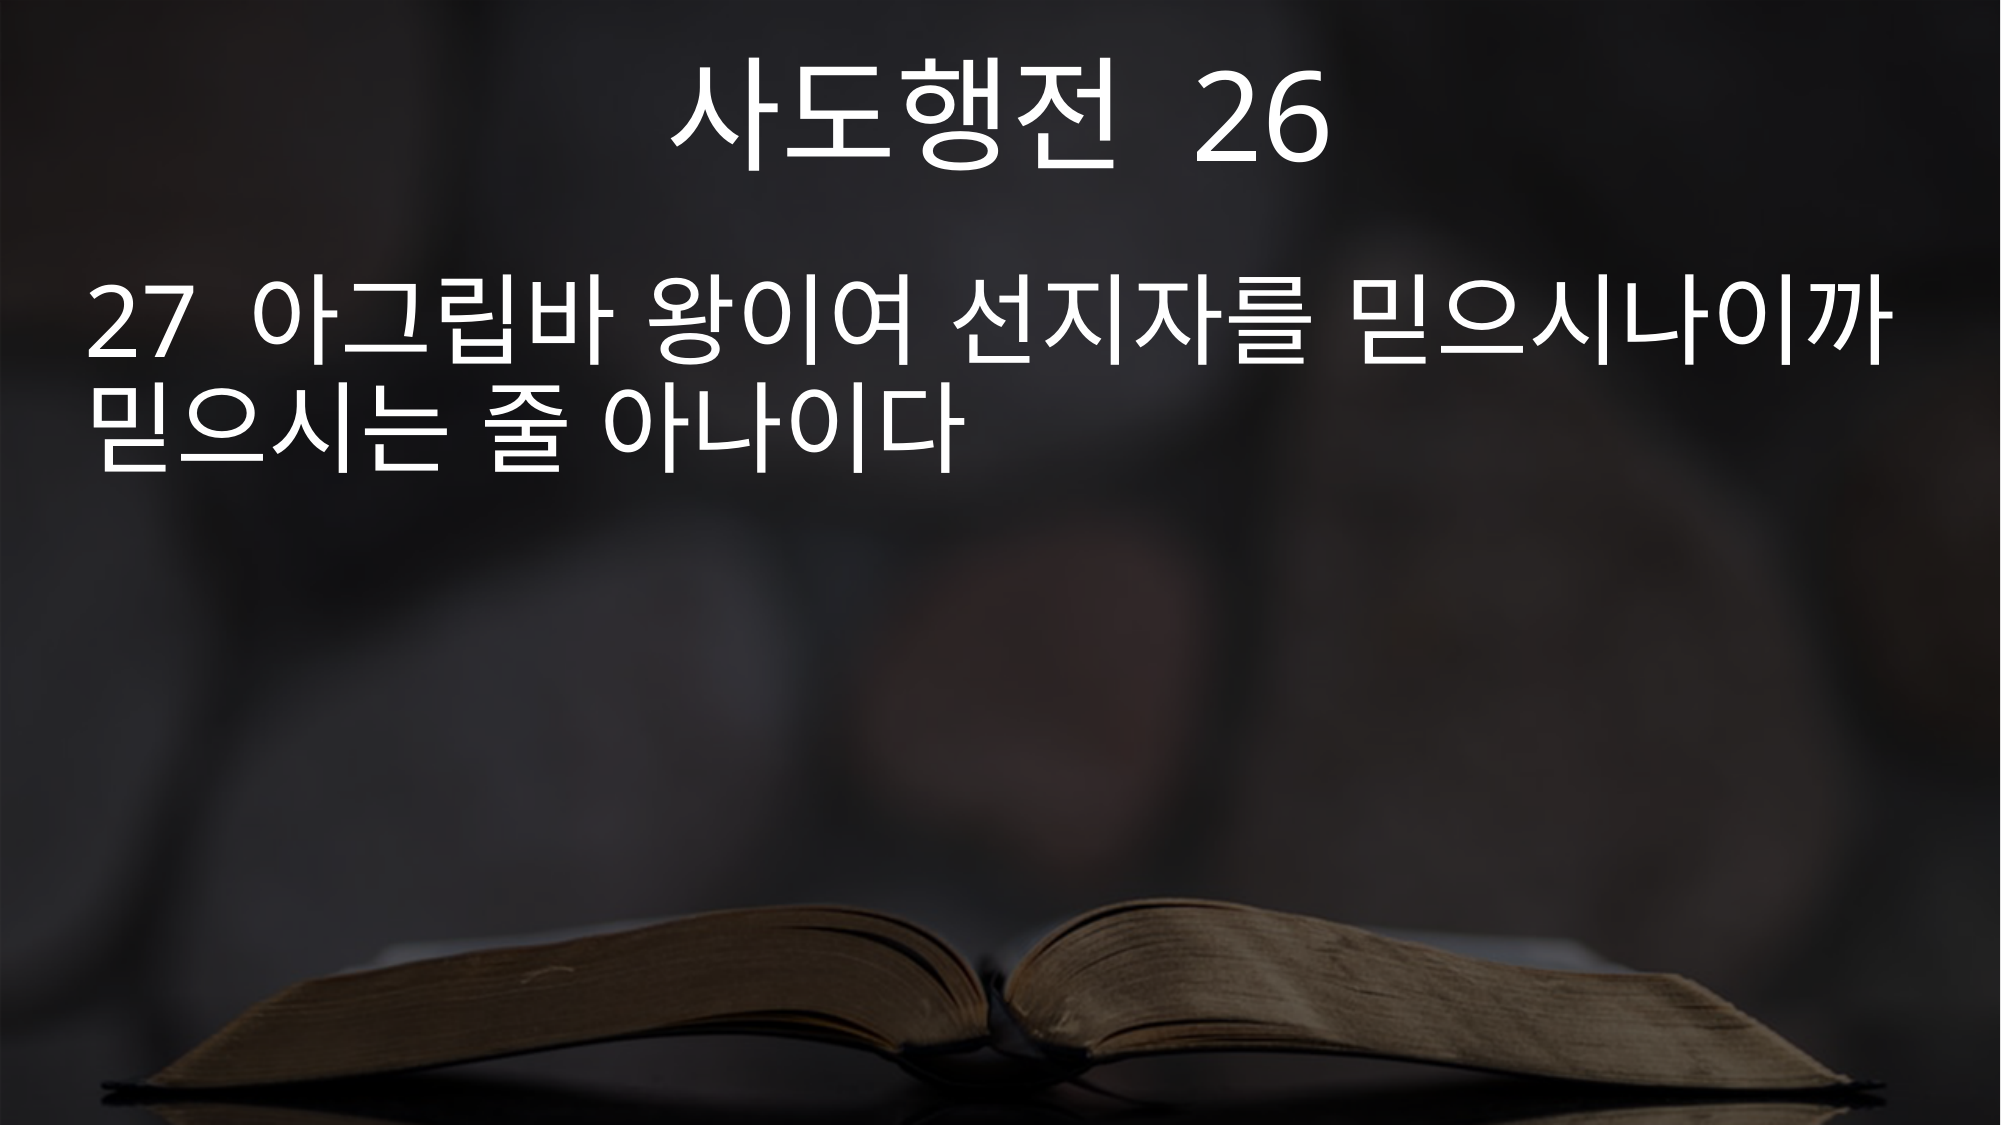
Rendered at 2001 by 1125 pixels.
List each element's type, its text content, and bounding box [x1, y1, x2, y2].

footer 사도행전 26 [0, 32, 2000, 192]
list 27 아그립바 왕이여 선지자를 믿으시나이까 믿으시는 줄 아나이다 [69, 263, 1953, 423]
picture [0, 0, 2001, 1125]
